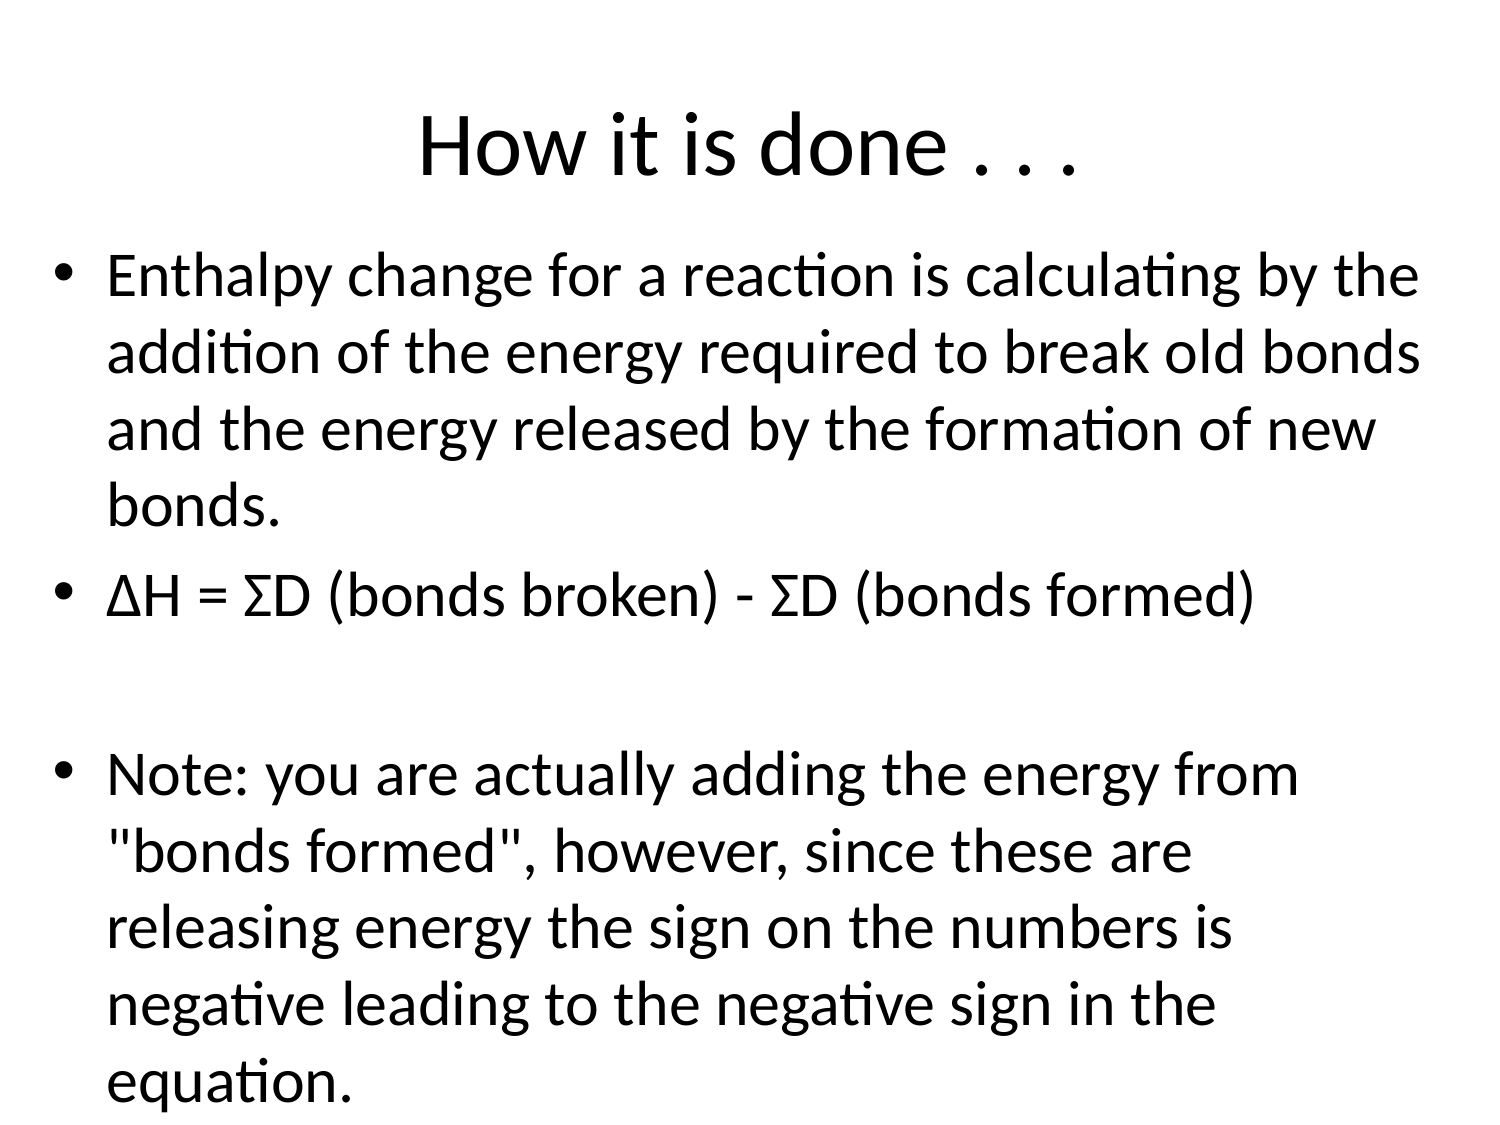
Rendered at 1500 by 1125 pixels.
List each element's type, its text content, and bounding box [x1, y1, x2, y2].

list Enthalpy change for a reaction is calculating by the addition of the energy required to break old bonds and the energy released by the formation of new bonds. ΔH = ΣD (bonds broken) - ΣD (bonds formed) Note: you are actually adding the energy from "bonds formed", however, since these are releasing energy the sign on the numbers is negative leading to the negative sign in the equation. [37, 224, 1450, 1125]
title How it is done . . . [75, 45, 1425, 224]
